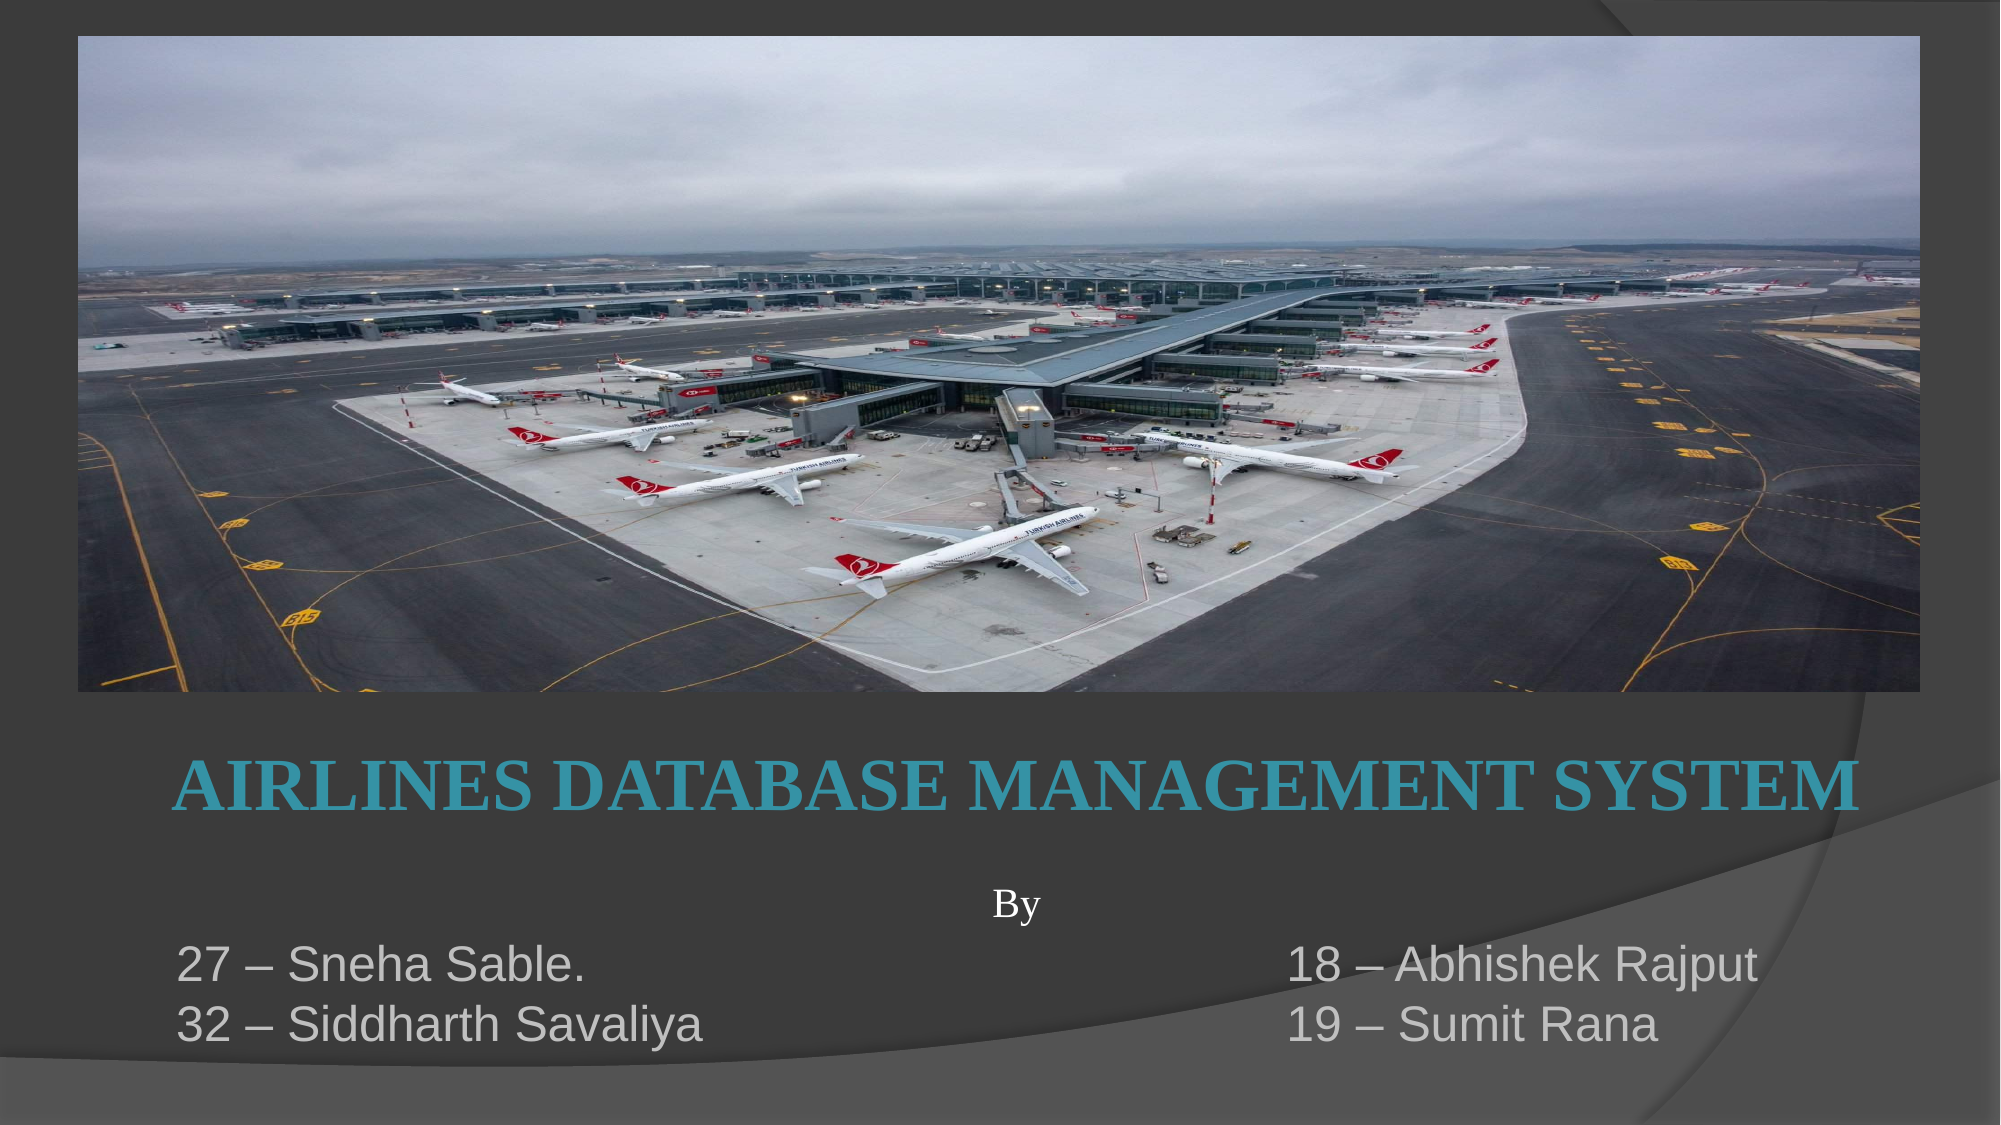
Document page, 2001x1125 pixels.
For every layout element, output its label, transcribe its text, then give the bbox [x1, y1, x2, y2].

title AIRLINES DATABASE MANAGEMENT SYSTEM By [114, 727, 1920, 1106]
text_box 27 – Sneha Sable. 32 – Siddharth Savaliya [161, 924, 776, 1059]
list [78, 35, 1920, 693]
text_box 18 – Abhishek Rajput 19 – Sumit Rana [1271, 924, 1845, 1104]
